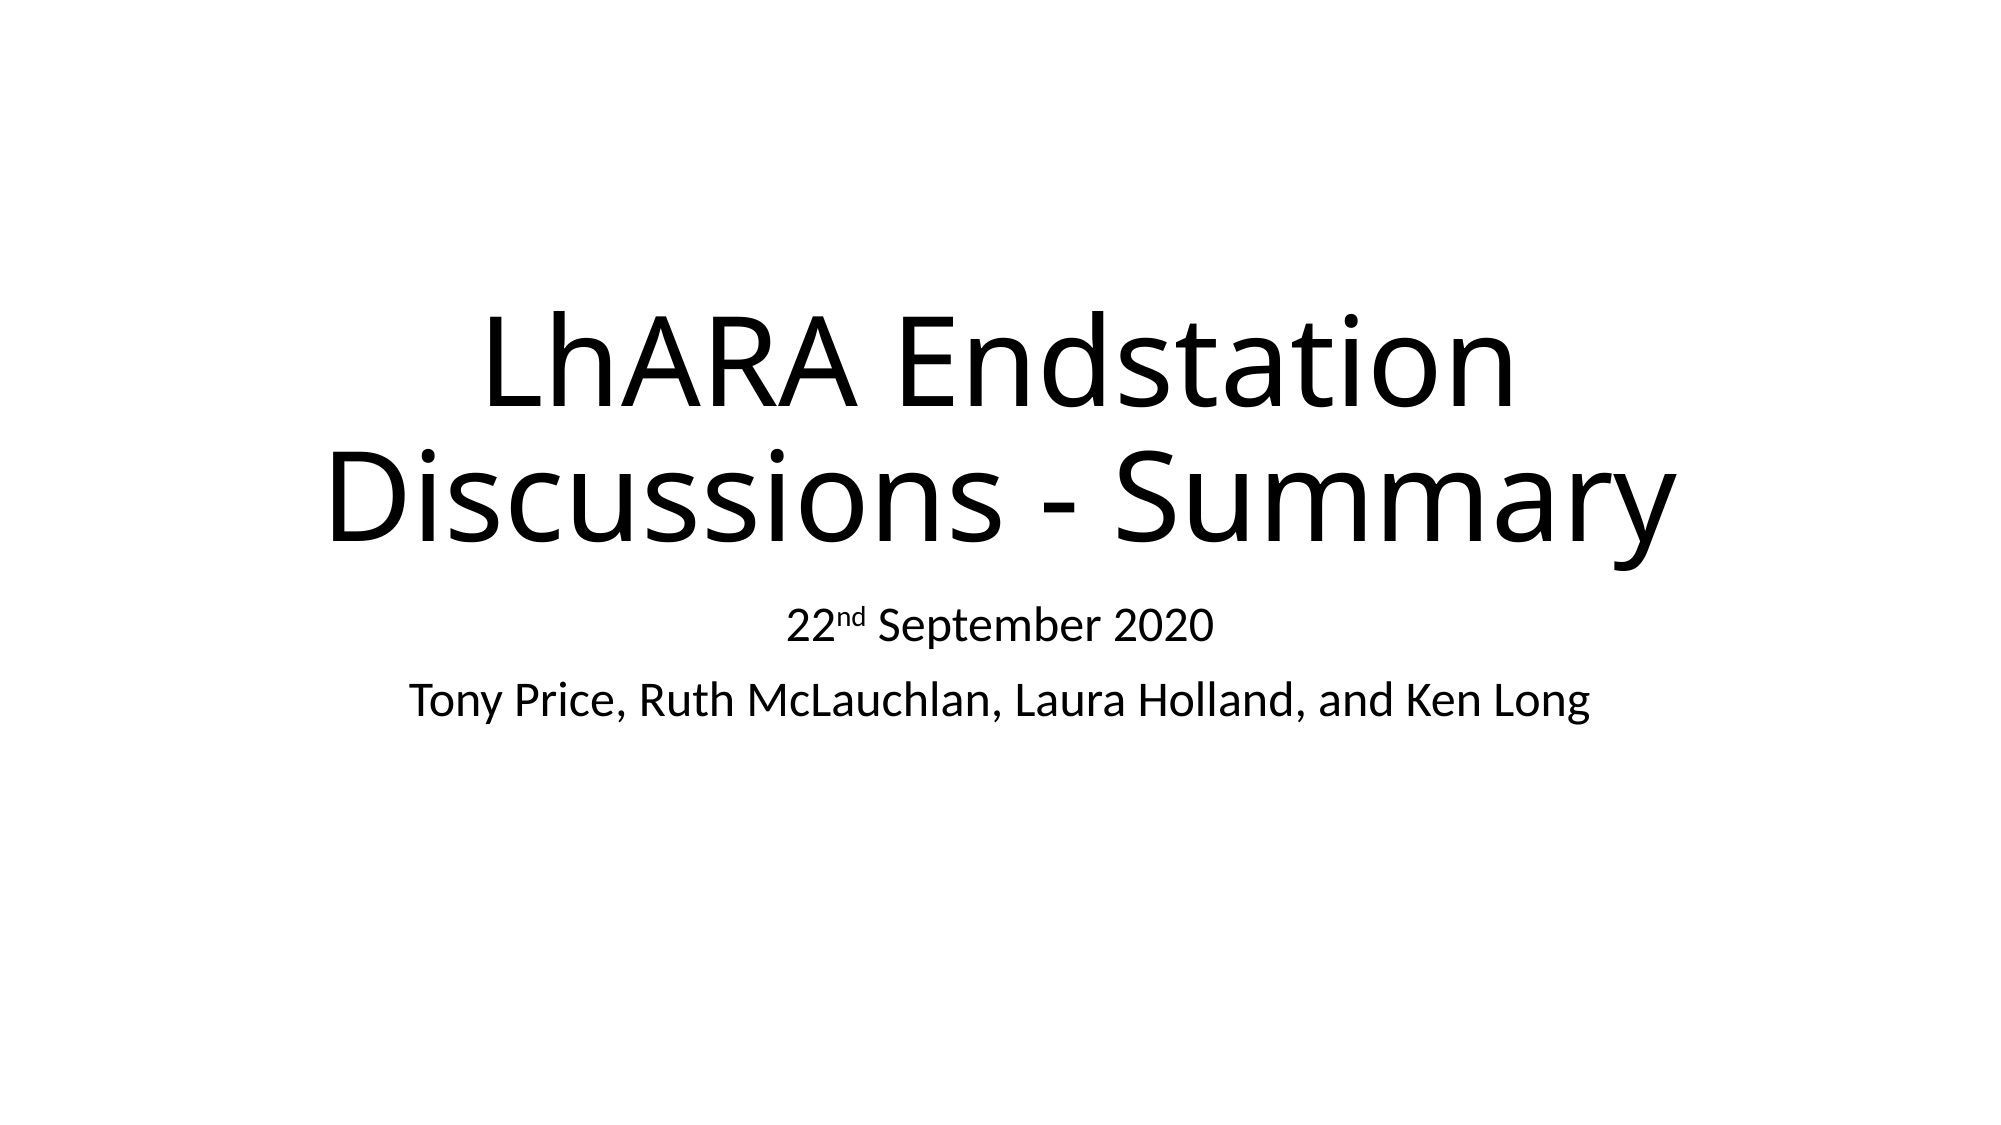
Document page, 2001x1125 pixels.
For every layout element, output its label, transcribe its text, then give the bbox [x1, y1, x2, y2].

title LhARA Endstation Discussions - Summary [249, 184, 1750, 576]
subtitle 22nd September 2020 Tony Price, Ruth McLauchlan, Laura Holland, and Ken Long [249, 590, 1750, 863]
